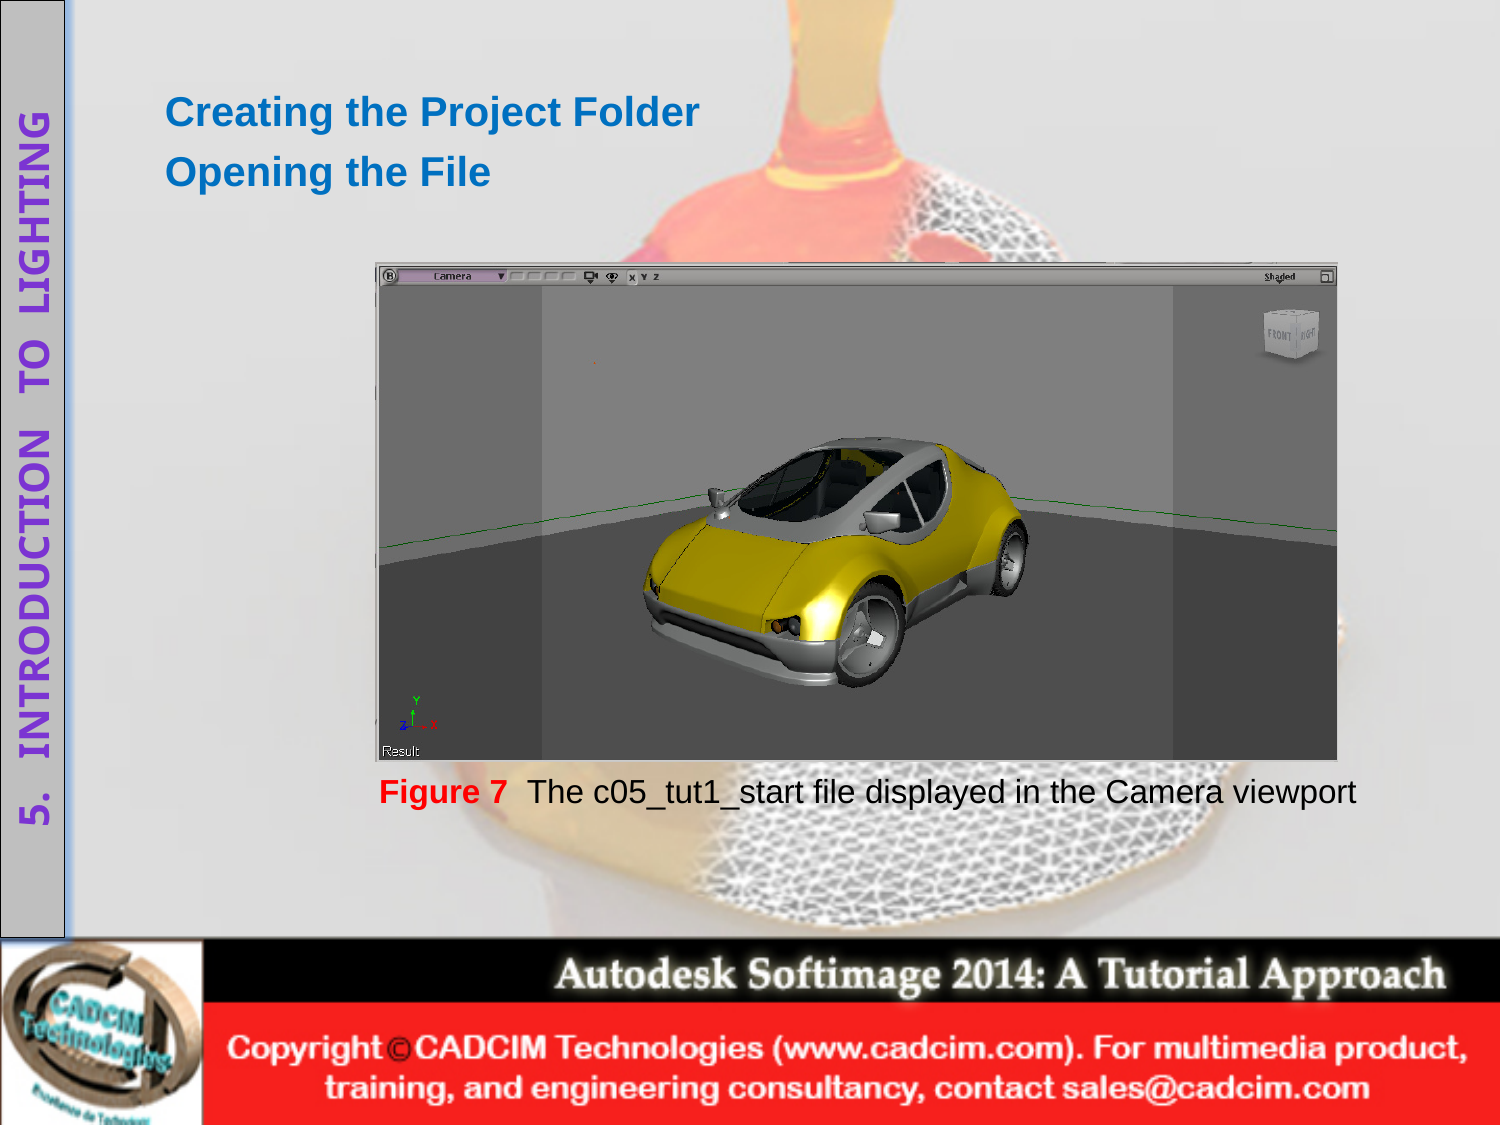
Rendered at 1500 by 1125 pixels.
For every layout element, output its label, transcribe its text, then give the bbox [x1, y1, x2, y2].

text_box Opening the File [149, 137, 900, 203]
text_box Creating the Project Folder [149, 76, 900, 137]
picture [0, 0, 1500, 1125]
text_box Figure 7 The c05_tut1_start file displayed in the Camera viewport [262, 762, 1475, 818]
